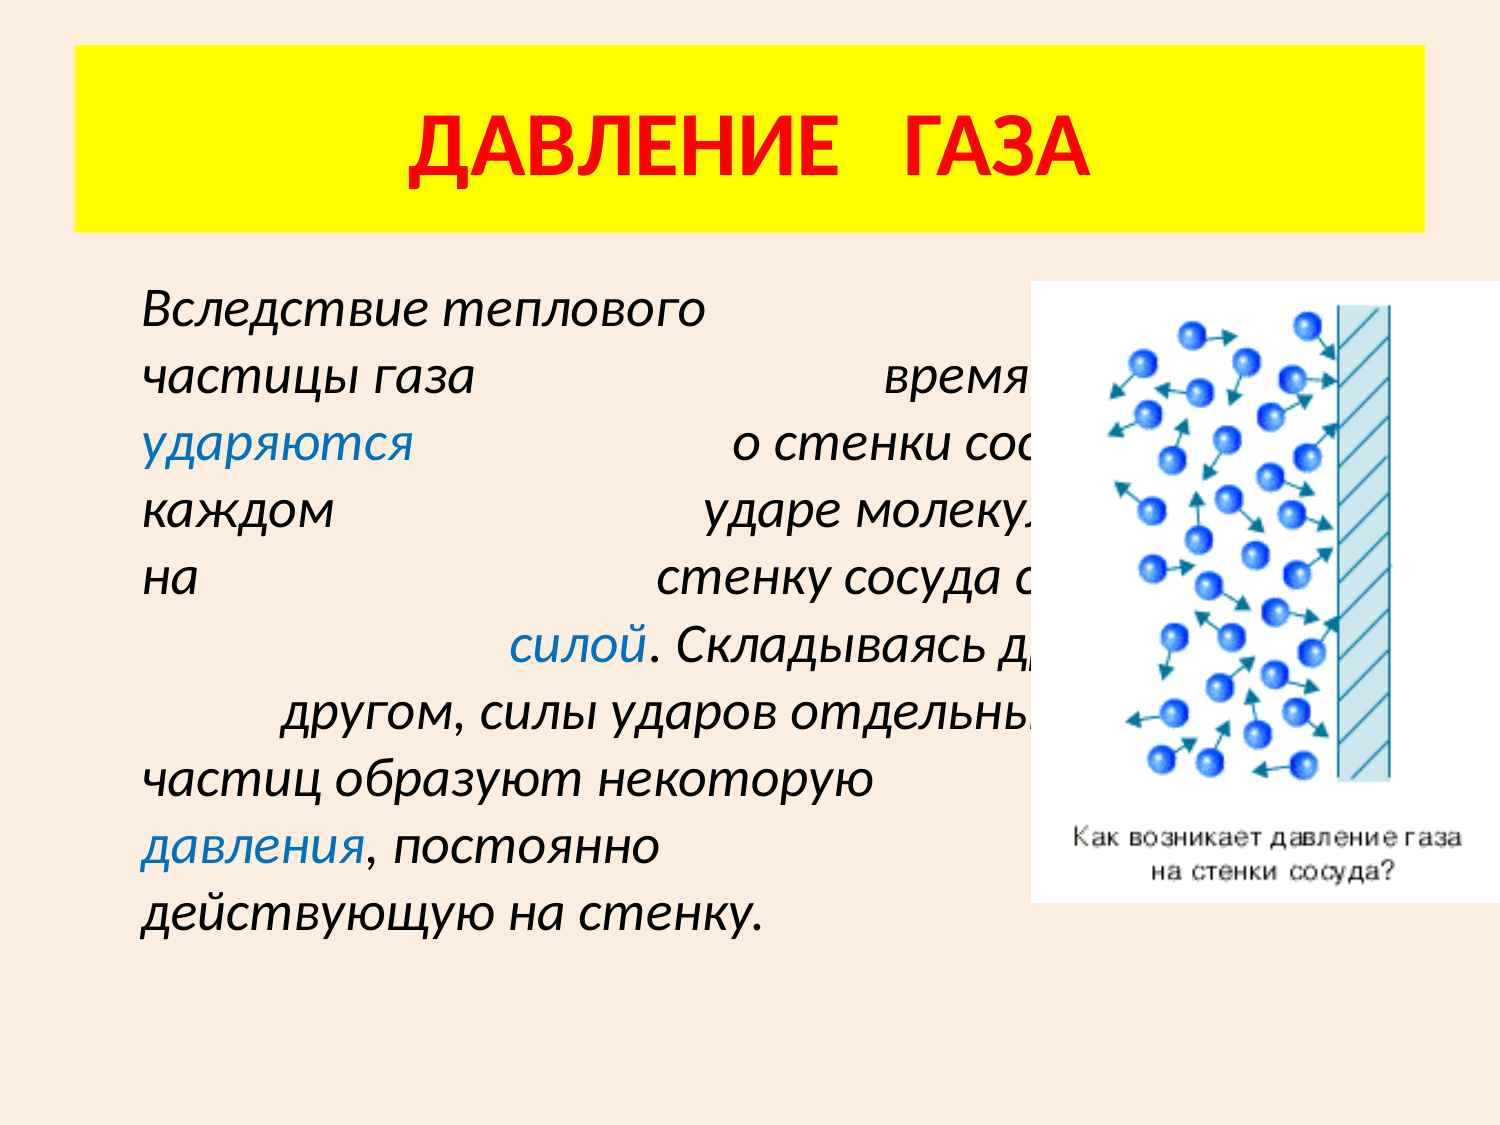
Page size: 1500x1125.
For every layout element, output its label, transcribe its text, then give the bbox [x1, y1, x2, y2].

list Вследствие теплового движения, частицы газа время от времени ударяются о стенки сосуда. При каждом ударе молекулы действуют на стенку сосуда с некоторой силой. Складываясь друг с другом, силы ударов отдельных частиц образуют некоторую силу давления, постоянно действующую на стенку. [75, 262, 1425, 1005]
title ДАВЛЕНИЕ ГАЗА [75, 45, 1425, 233]
picture [1031, 280, 1500, 903]
